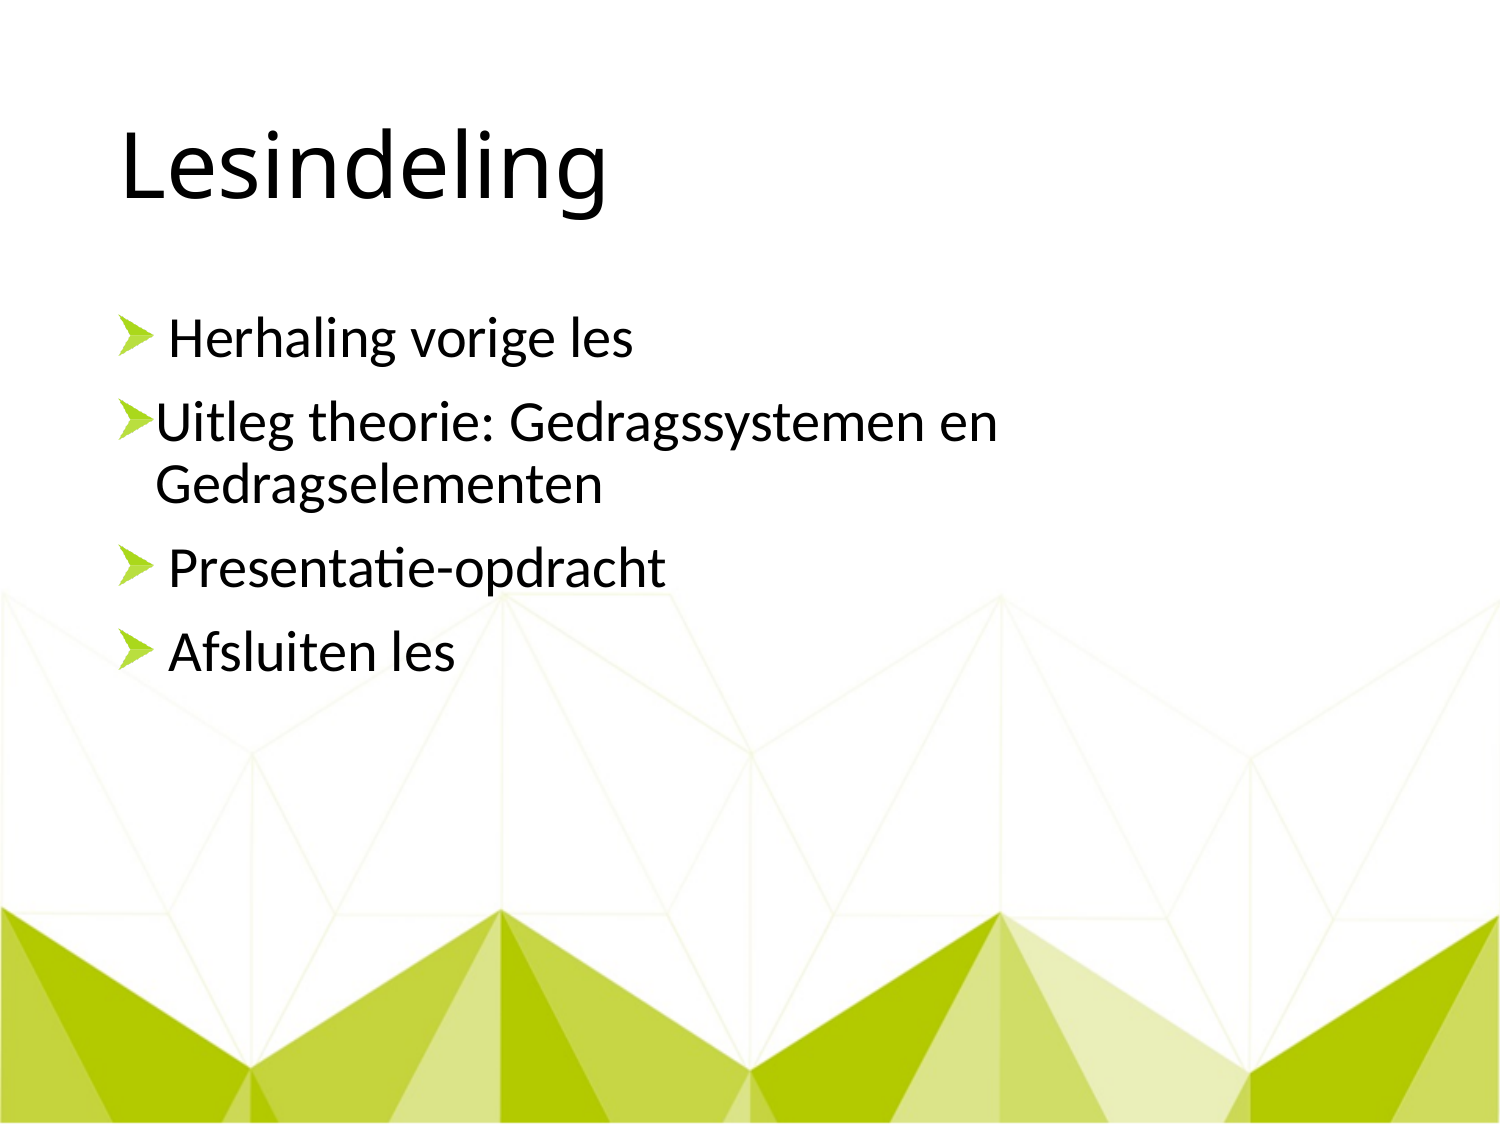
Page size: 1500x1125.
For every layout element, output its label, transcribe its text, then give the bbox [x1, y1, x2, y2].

picture [0, 0, 1500, 1125]
title Lesindeling [103, 59, 1397, 278]
list Herhaling vorige les Uitleg theorie: Gedragssystemen en Gedragselementen Presentatie-opdracht Afsluiten les [103, 299, 1397, 1014]
